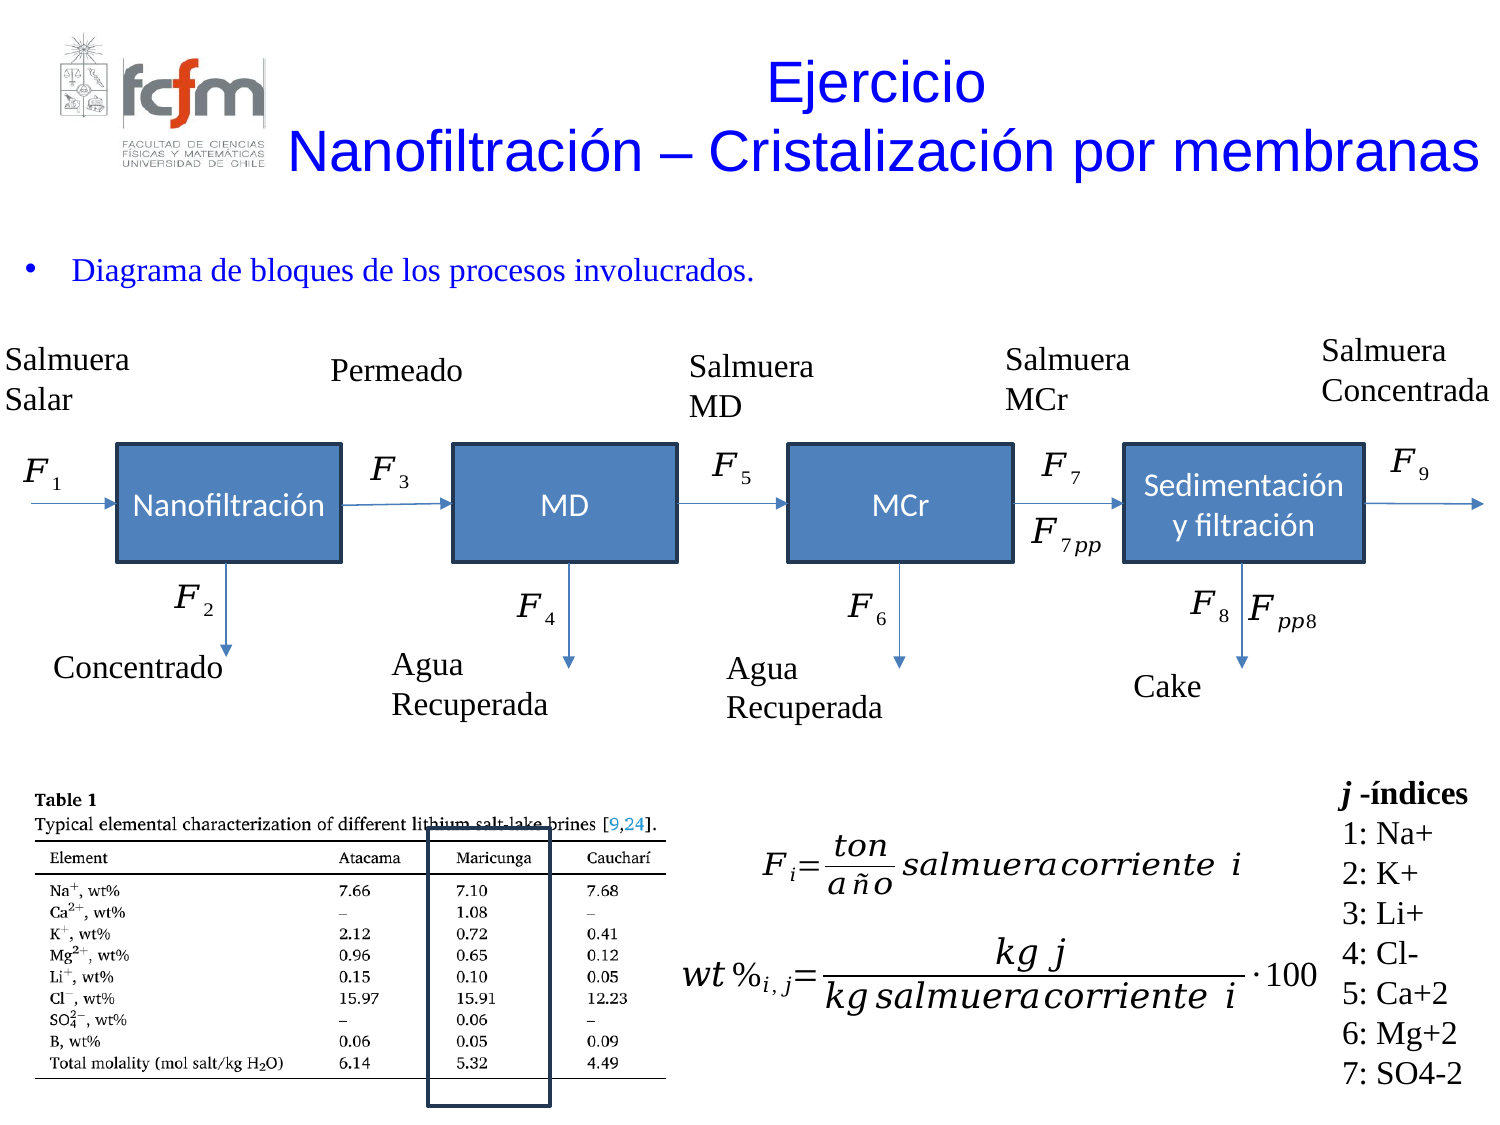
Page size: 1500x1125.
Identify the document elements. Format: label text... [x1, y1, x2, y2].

text_box Sedimentación y filtración [1122, 442, 1366, 564]
text_box Salmuera Concentrada [1306, 321, 1500, 416]
text_box Ejercicio Nanofiltración – Cristalización por membranas [430, 19, 1323, 209]
text_box j -índices 1: Na+ 2: K+ 3: Li+ 4: Cl- 5: Ca+2 6: Mg+2 7: SO4-2 [1327, 763, 1484, 1099]
text_box Salmuera MCr [990, 329, 1146, 425]
text_box Salmuera MD [674, 337, 830, 432]
picture [19, 778, 693, 1089]
text_box MCr [786, 442, 1015, 564]
text_box Cake [1118, 656, 1217, 712]
text_box [426, 1097, 552, 1108]
text_box Diagrama de bloques de los procesos involucrados. [10, 241, 778, 296]
text_box Concentrado [38, 637, 239, 693]
text_box Permeado [315, 341, 479, 396]
text_box Agua Recuperada [376, 635, 564, 730]
text_box Agua Recuperada [711, 638, 899, 733]
text_box Nanofiltración [115, 442, 343, 564]
text_box MD [451, 442, 679, 564]
text_box Salmuera Salar [0, 329, 146, 425]
